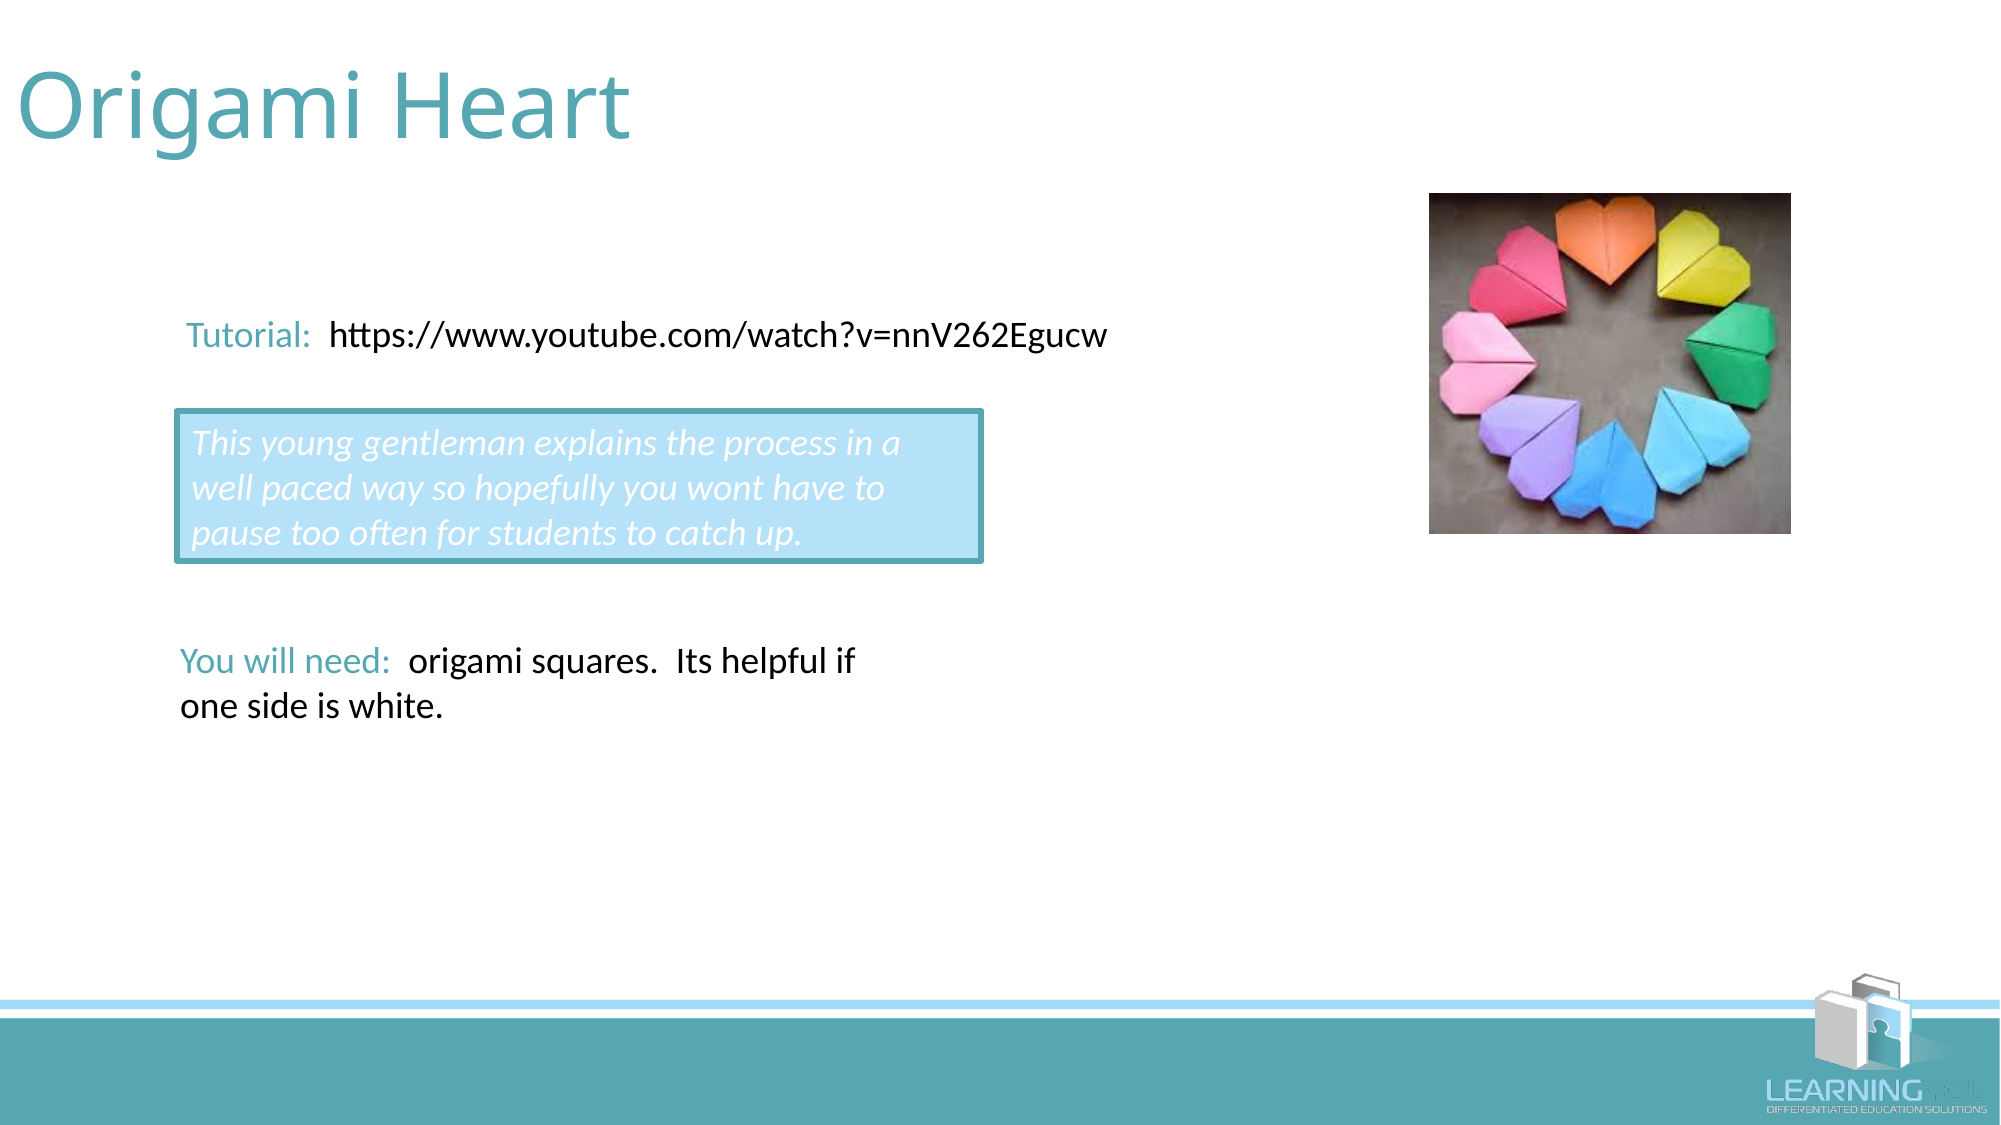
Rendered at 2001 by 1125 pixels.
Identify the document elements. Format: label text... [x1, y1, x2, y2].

picture [1429, 193, 1791, 535]
text_box This young gentleman explains the process in a well paced way so hopefully you wont have to pause too often for students to catch up. [176, 410, 982, 561]
text_box You will need: origami squares. Its helpful if one side is white. [165, 628, 893, 734]
text_box Tutorial: https://www.youtube.com/watch?v=nnV262Egucw [171, 302, 1124, 363]
title Origami Heart [0, 0, 1725, 218]
picture [0, 973, 2000, 1125]
